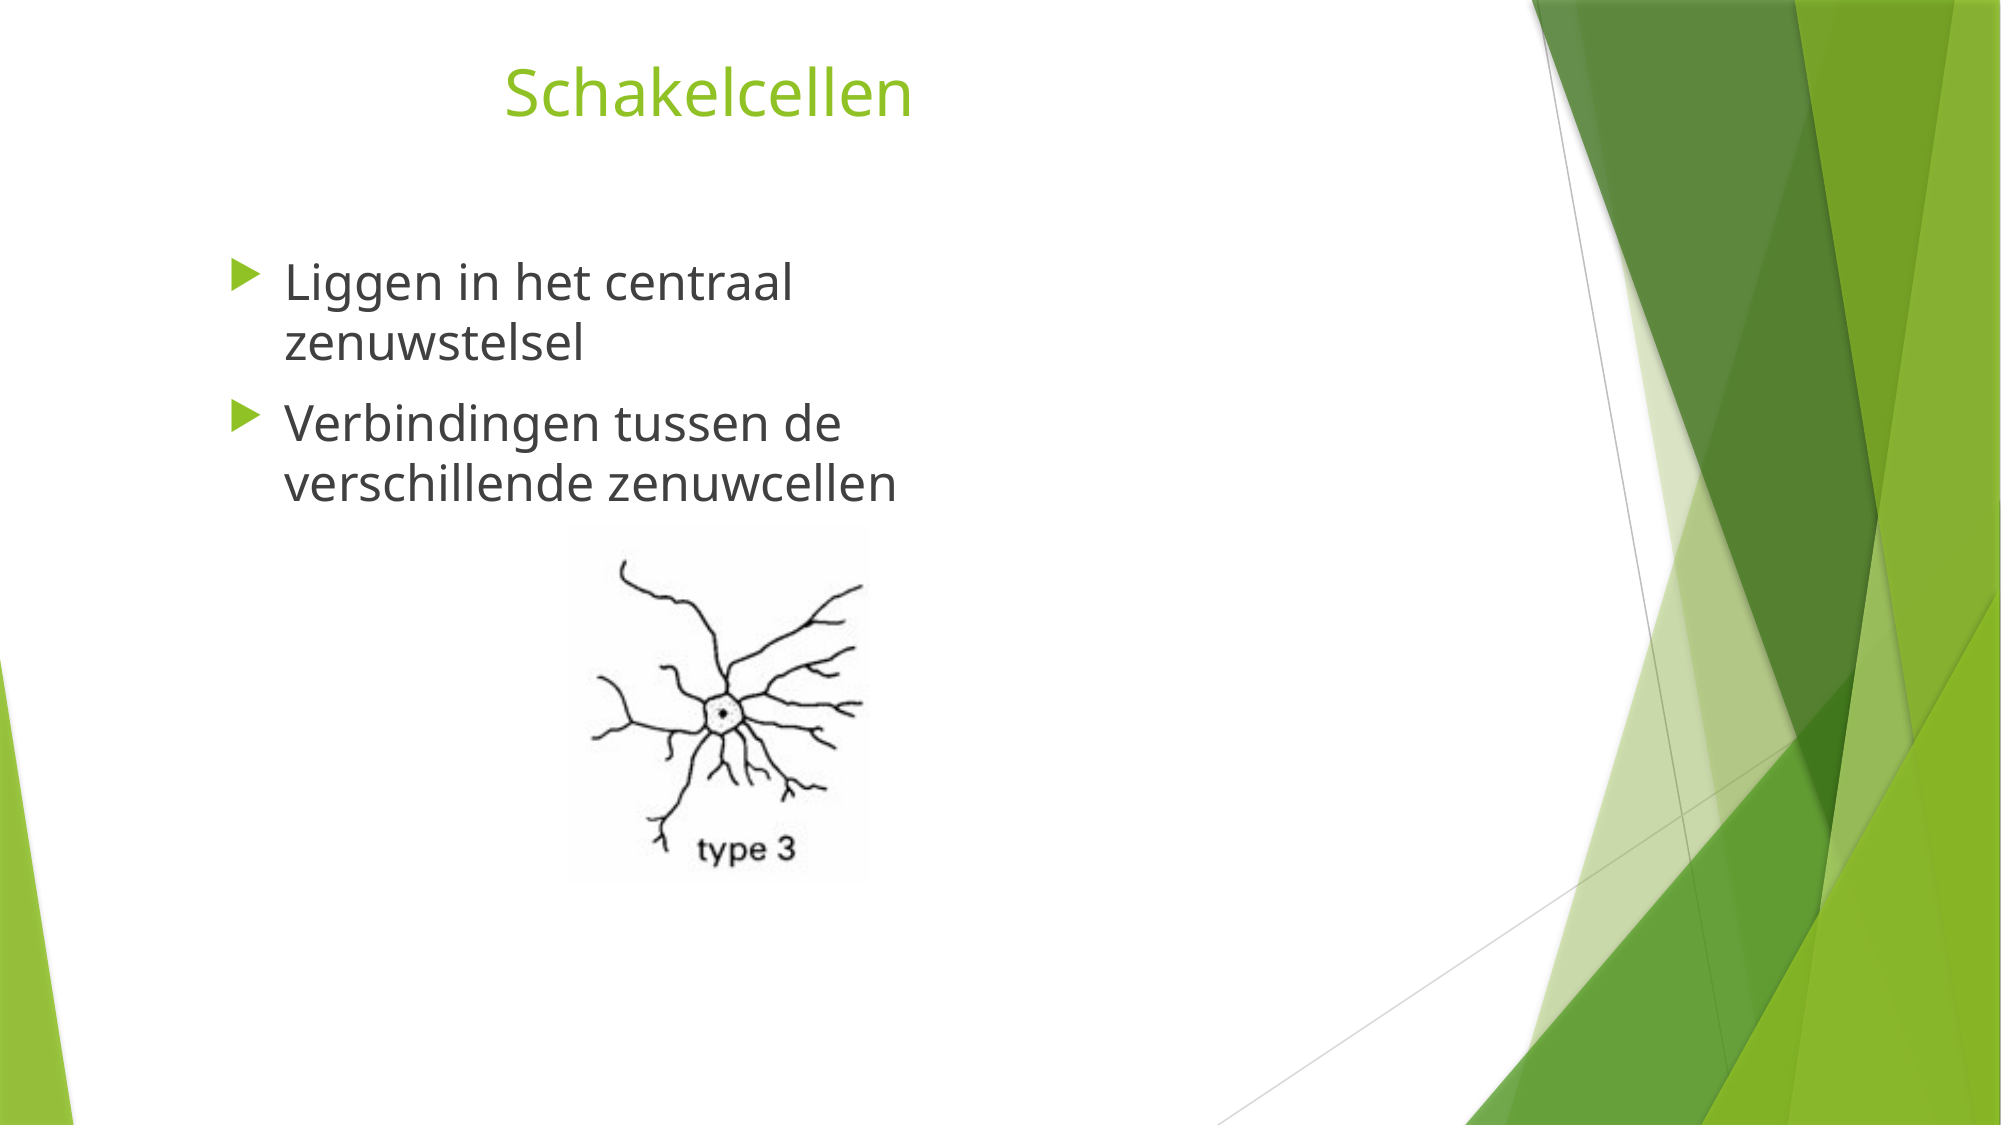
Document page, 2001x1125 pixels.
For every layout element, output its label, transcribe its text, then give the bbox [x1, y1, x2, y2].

title Schakelcellen [489, 44, 949, 154]
list Liggen in het centraal zenuwstelsel Verbindingen tussen de verschillende zenuwcellen [213, 242, 1123, 329]
picture [567, 523, 871, 885]
